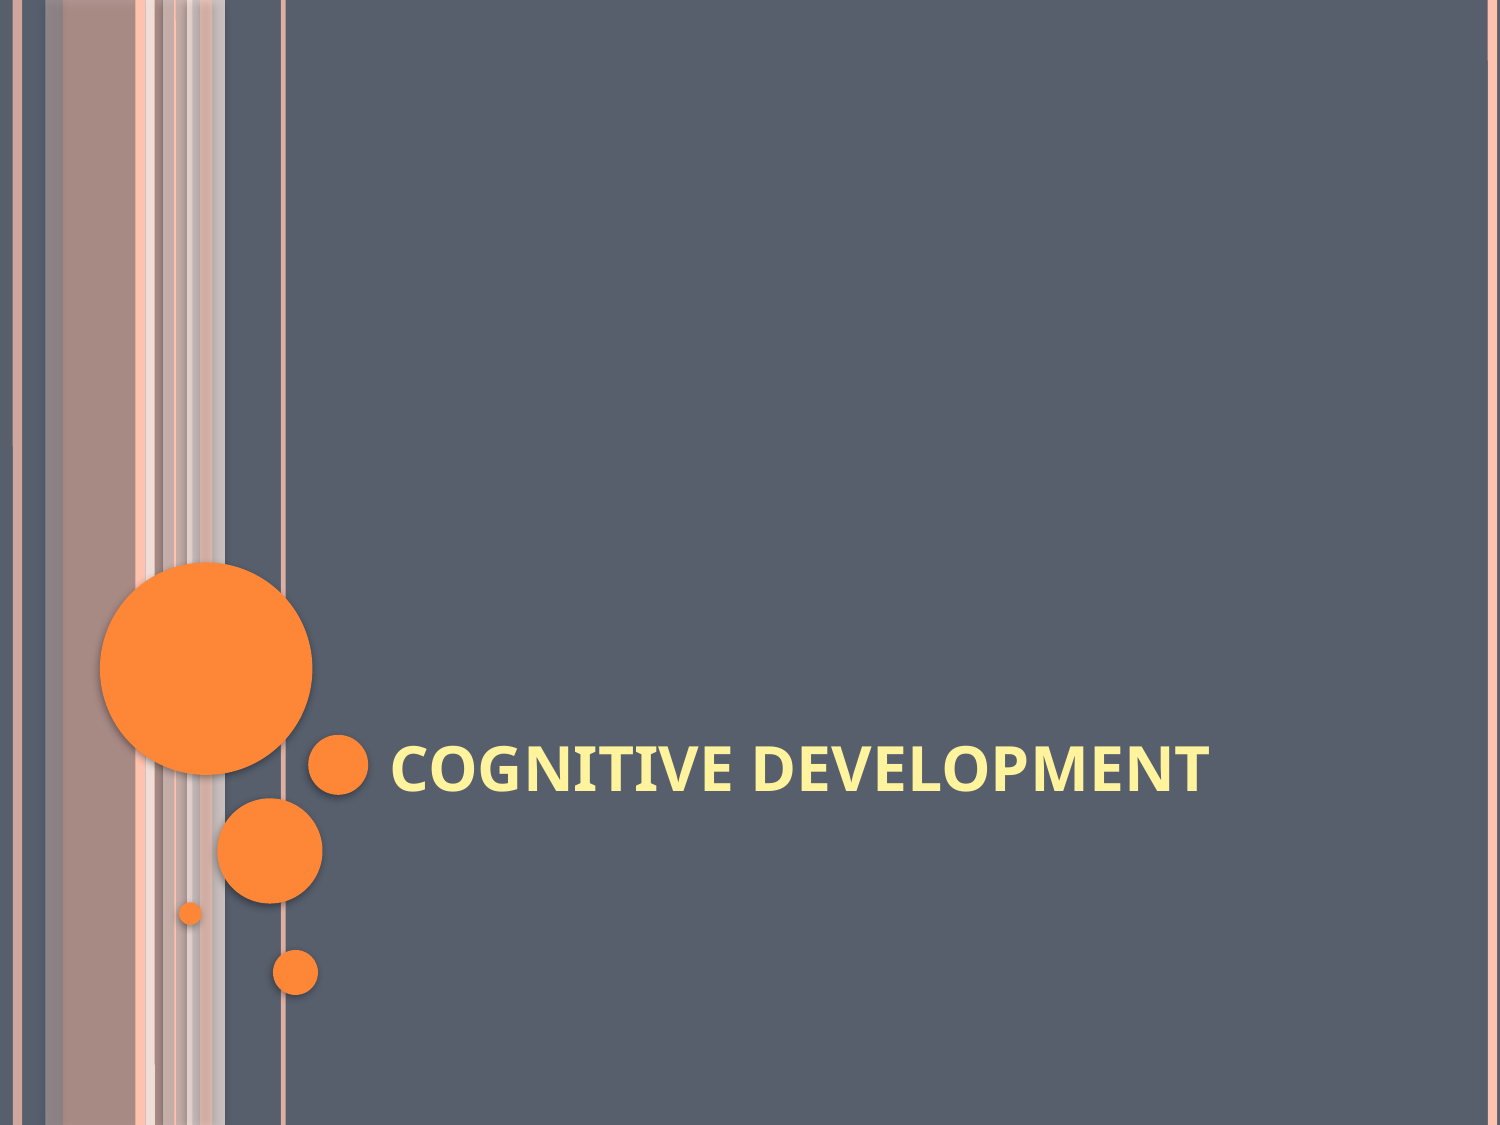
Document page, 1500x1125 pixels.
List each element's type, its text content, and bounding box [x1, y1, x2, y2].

title Cognitive Development [375, 474, 1388, 812]
